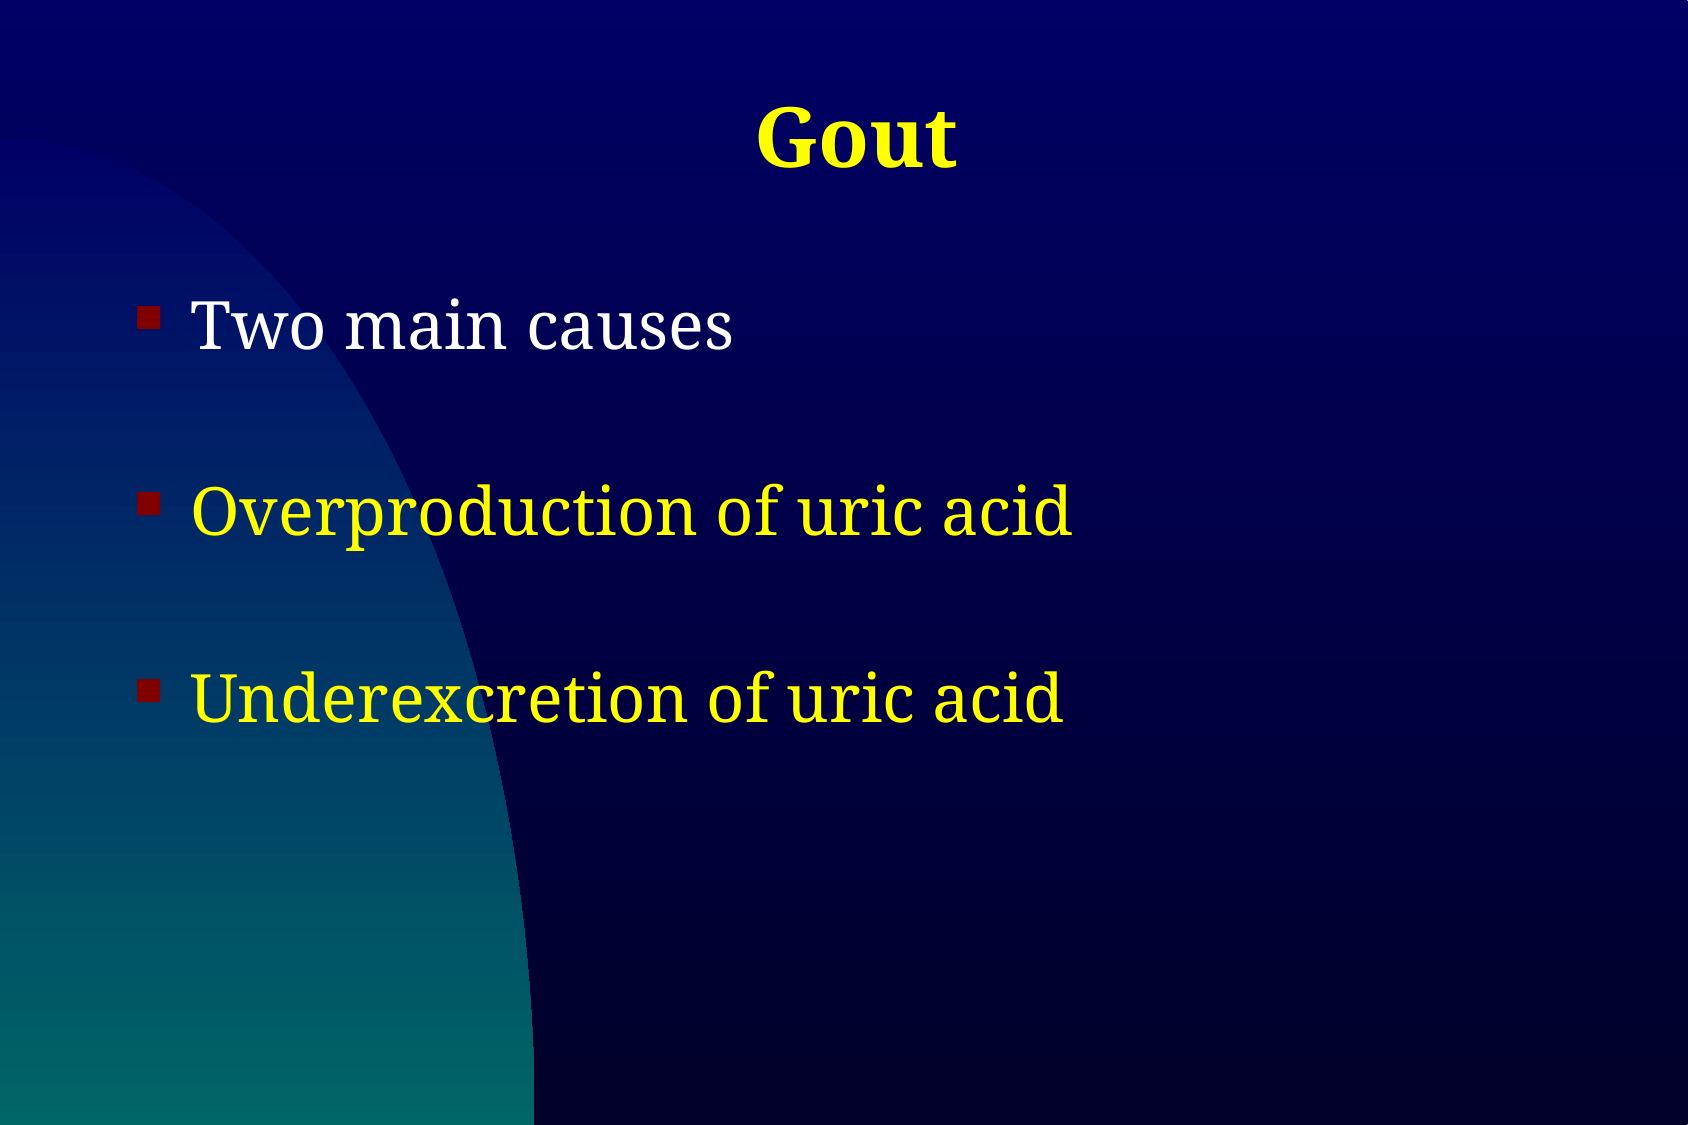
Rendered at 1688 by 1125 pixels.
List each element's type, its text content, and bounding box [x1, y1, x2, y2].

list Two main causes Overproduction of uric acid Underexcretion of uric acid [118, 275, 1550, 1000]
title Gout [181, 87, 1532, 205]
